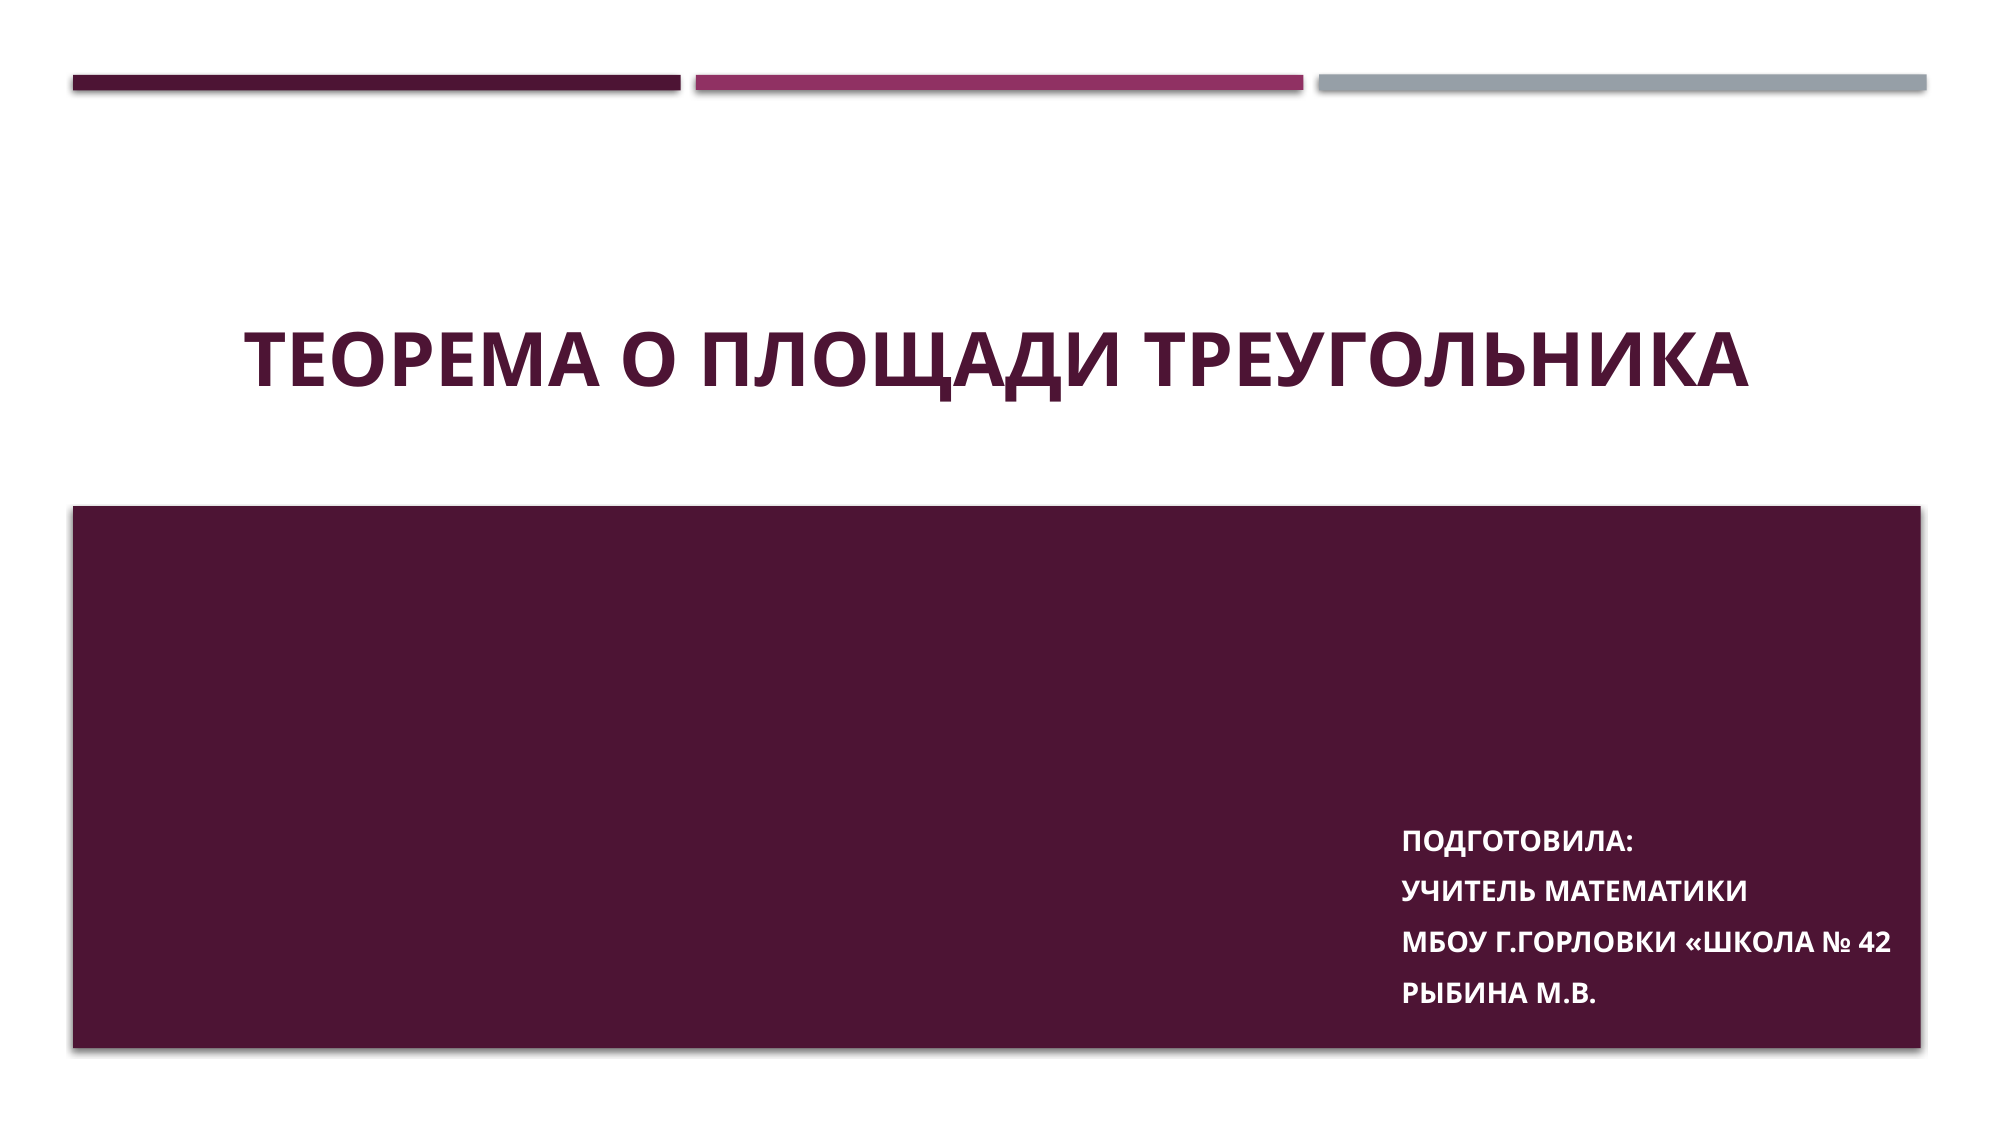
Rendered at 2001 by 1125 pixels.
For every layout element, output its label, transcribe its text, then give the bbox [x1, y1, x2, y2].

title Теорема о площади треугольника [95, 167, 1899, 410]
subtitle Подготовила: учитель математики МБОУ Г.ГОРЛОВКИ «ШКОЛА № 42 Рыбина М.В. [1386, 815, 1921, 1042]
